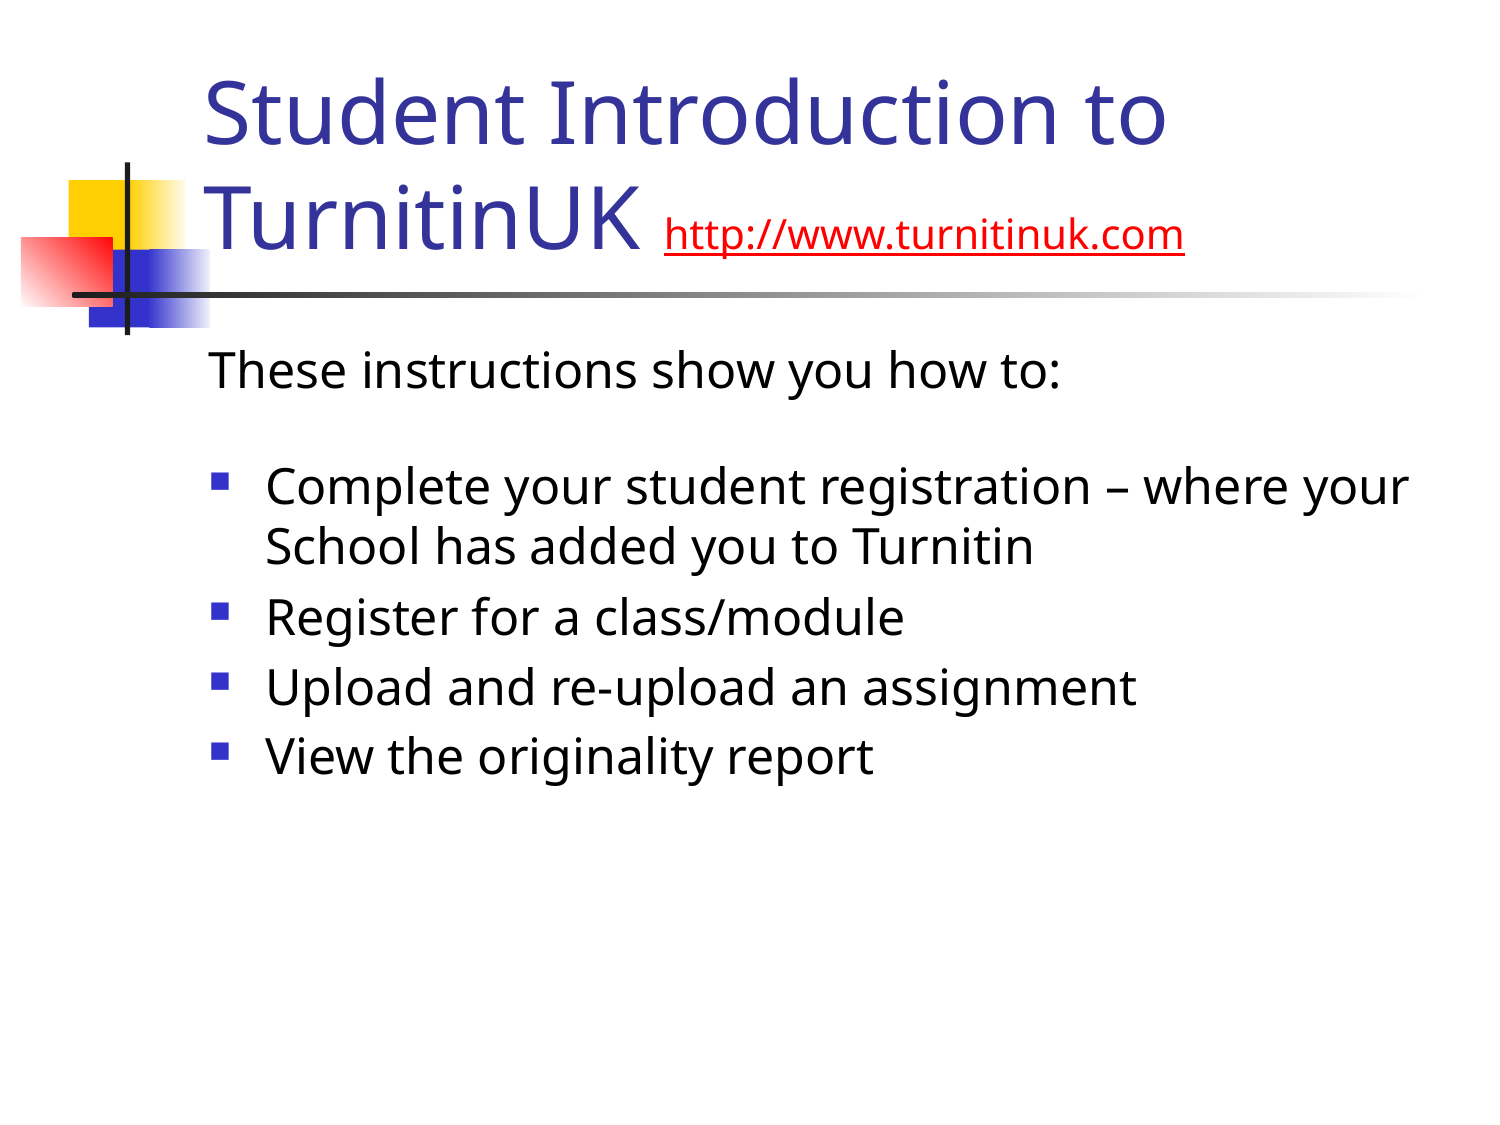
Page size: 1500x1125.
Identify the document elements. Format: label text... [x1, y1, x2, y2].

title Student Introduction to TurnitinUK http://www.turnitinuk.com [188, 34, 1500, 276]
list These instructions show you how to: Complete your student registration – where your School has added you to Turnitin Register for a class/module Upload and re-upload an assignment View the originality report [193, 330, 1470, 1007]
